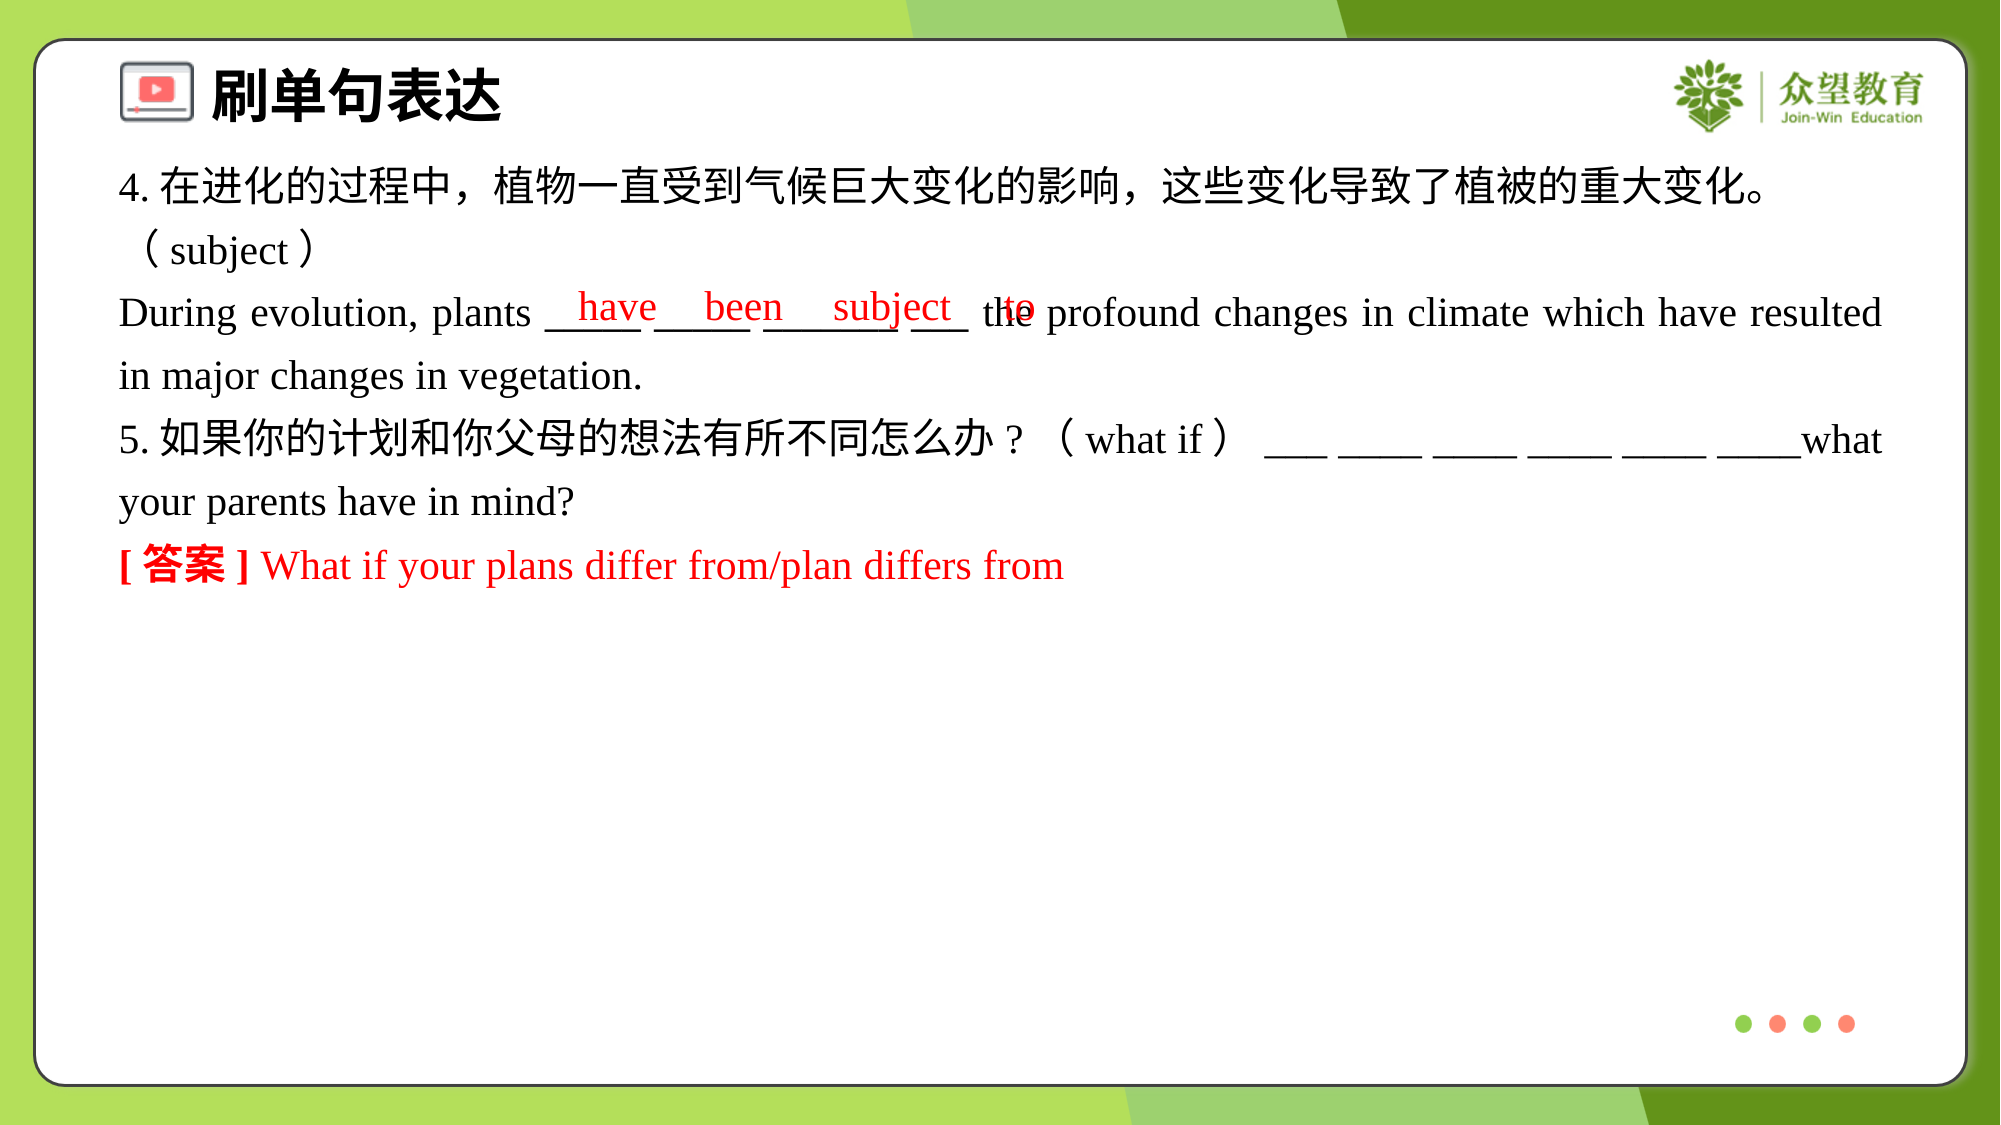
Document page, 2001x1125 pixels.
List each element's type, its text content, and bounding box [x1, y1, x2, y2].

text_box subject [828, 266, 956, 324]
text_box been [700, 266, 789, 324]
picture [0, 0, 2000, 1125]
text_box 5.如果你的计划和你父母的想法有所不同怎么办?（what if）___ ____ ____ ____ ____ ____what your parents have in mind? [118, 399, 1883, 519]
text_box to [998, 266, 1041, 324]
text_box [答案] What if your plans differ from/plan differs from [118, 525, 1883, 583]
text_box have [573, 266, 662, 324]
text_box 4.在进化的过程中，植物一直受到气候巨大变化的影响，这些变化导致了植被的重大变化。（subject） During evolution, plants _____ _____ _______ ___ the profound changes in climate which have resulted in major changes in vegetation. [118, 147, 1883, 393]
